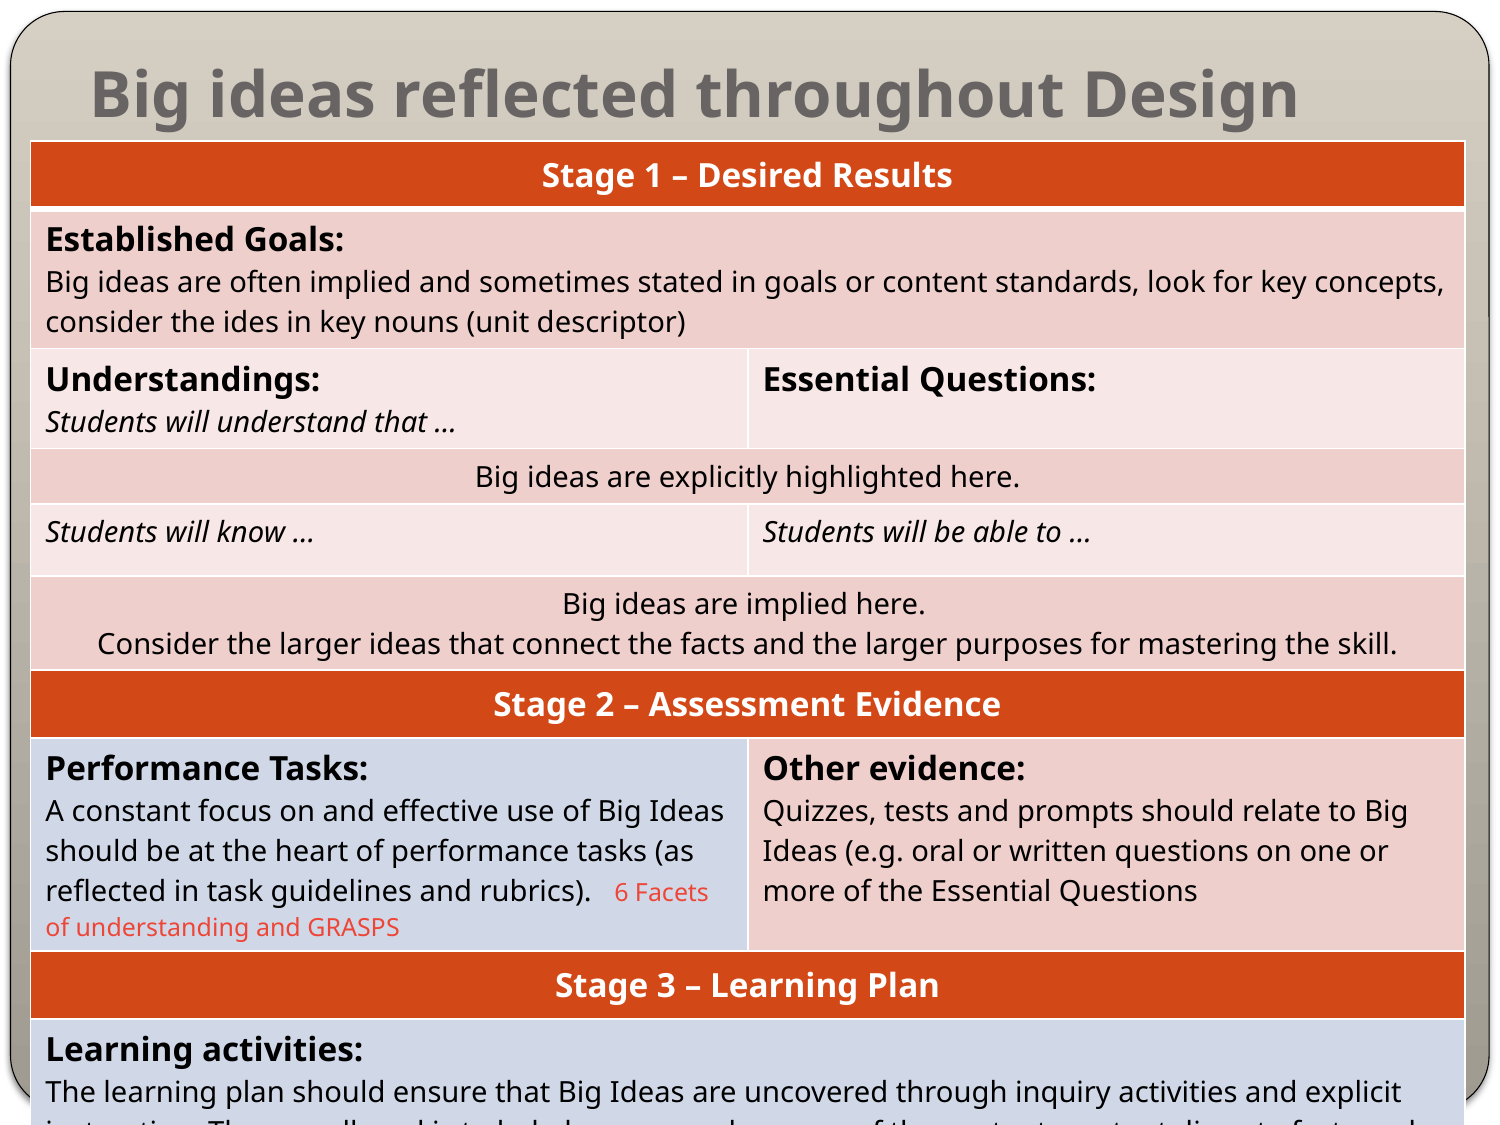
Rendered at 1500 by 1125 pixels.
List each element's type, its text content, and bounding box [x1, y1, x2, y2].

table_cell Students will be able to … [749, 505, 1464, 575]
table_cell Essential Questions: [749, 349, 1464, 448]
table_cell Stage 3 – Learning Plan [31, 952, 1464, 1018]
table_cell Established Goals: Big ideas are often implied and sometimes stated in goals or content standards, look for key concepts, consider the ides in key nouns (unit descriptor) [31, 212, 1464, 348]
table_cell Other evidence: Quizzes, tests and prompts should relate to Big Ideas (e.g. oral or written questions on one or more of the Essential Questions [749, 739, 1464, 950]
table_cell Big ideas are explicitly highlighted here. [31, 449, 1464, 503]
table_cell Stage 2 – Assessment Evidence [31, 671, 1464, 737]
table_cell Students will know … [31, 505, 747, 575]
table_cell Big ideas are implied here. Consider the larger ideas that connect the facts and the larger purposes for mastering the skill. [31, 577, 1464, 669]
table_cell Performance Tasks: A constant focus on and effective use of Big Ideas should be at the heart of performance tasks (as reflected in task guidelines and rubrics). 6 Facets of understanding and GRASPS [31, 739, 747, 950]
table_cell Learning activities: The learning plan should ensure that Big Ideas are uncovered through inquiry activities and explicit instruction. The overall goal is to help learners make sense of the content, content discrete facts and skills to larger ideas, apply this knowledge in meaningful ways, and see the purpose of learning activities. Consider W.H.E.R.E.T.O. [31, 1020, 1464, 1125]
table_cell Understandings: Students will understand that … [31, 349, 747, 448]
title Big ideas reflected throughout Design [75, 45, 1425, 140]
table_header Stage 1 – Desired Results [31, 142, 1464, 206]
